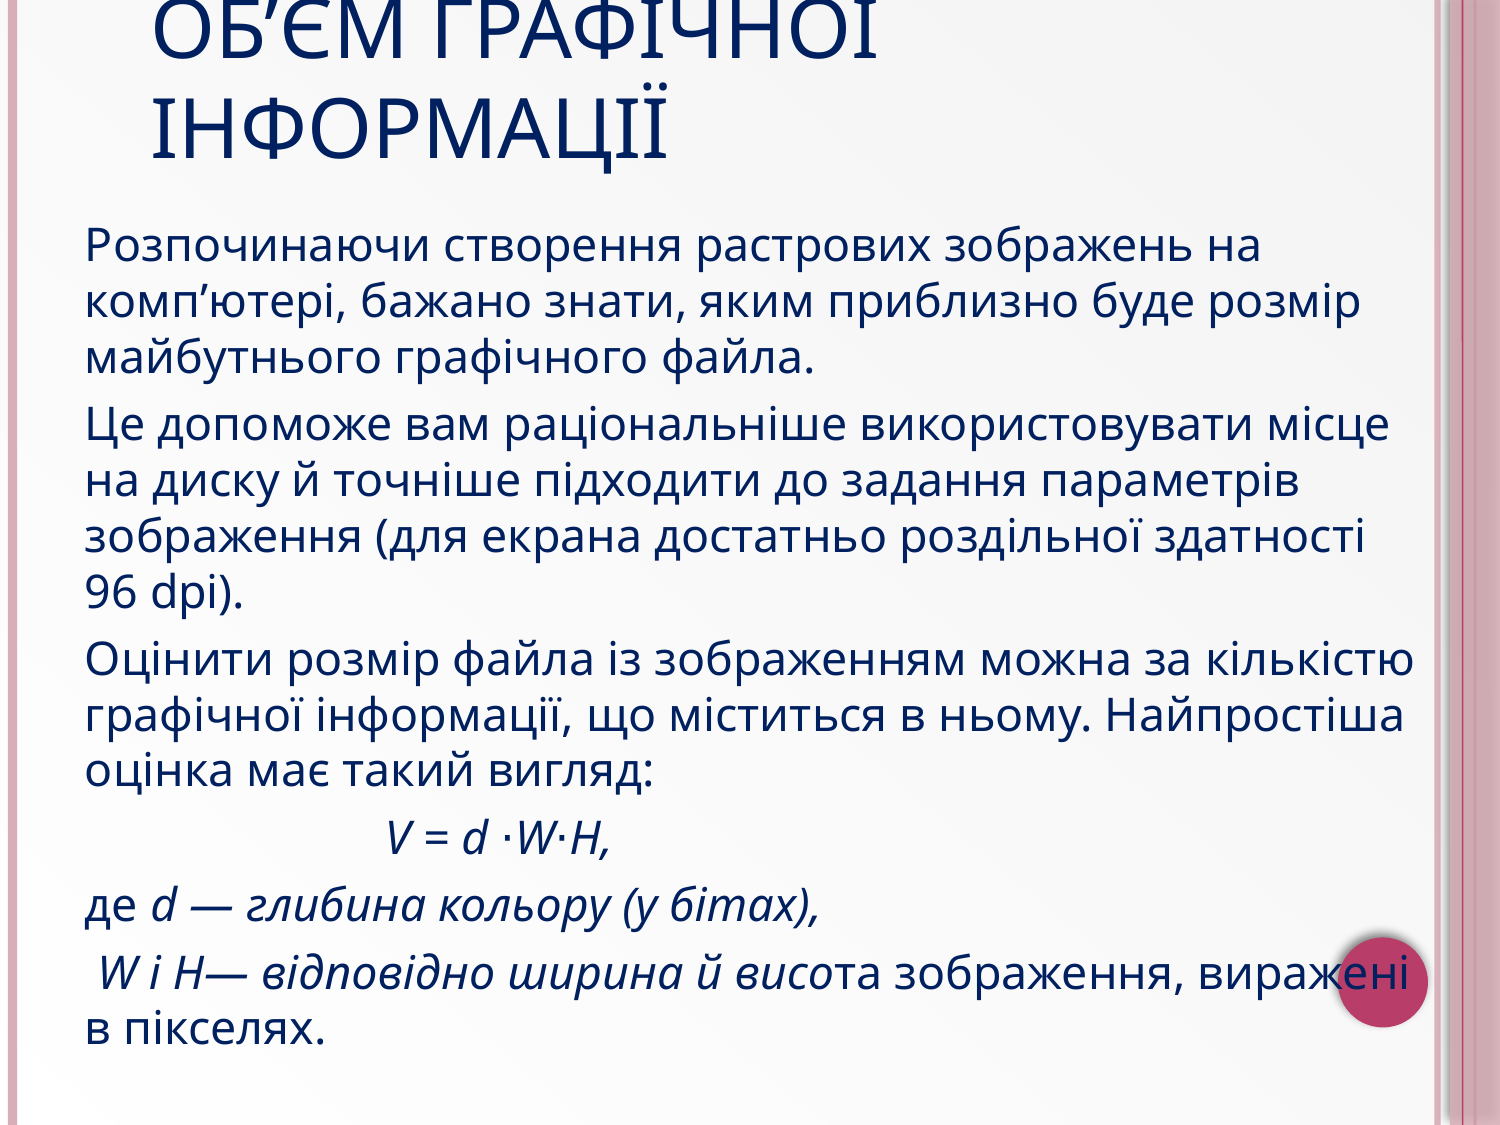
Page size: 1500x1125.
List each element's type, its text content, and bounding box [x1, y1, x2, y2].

title Об’єм графiчної iнформацiї [135, 54, 1376, 183]
list Розпочинаючи створення растрових зображень на комп’ютерi, бажано знати, яким приблизно буде розмiр майбутнього графiчного файла. Це допоможе вам рацiональнiше використовувати мiсце на диску й точнiше пiдходити до задання параметрiв зображення (для екрана достатньо роздiльної здатностi 96 dpi). Оцiнити розмiр файла iз зображенням можна за кiлькiстю графiчної iнформацiї, що мiститься в ньому. Найпростiша оцiнка має такий вигляд: V = d ⋅W⋅H, де d — глибина кольору (у бiтах), W i H— вiдповiдно ширина й висота зображення, вираженi в пiкселях. [70, 208, 1436, 1067]
